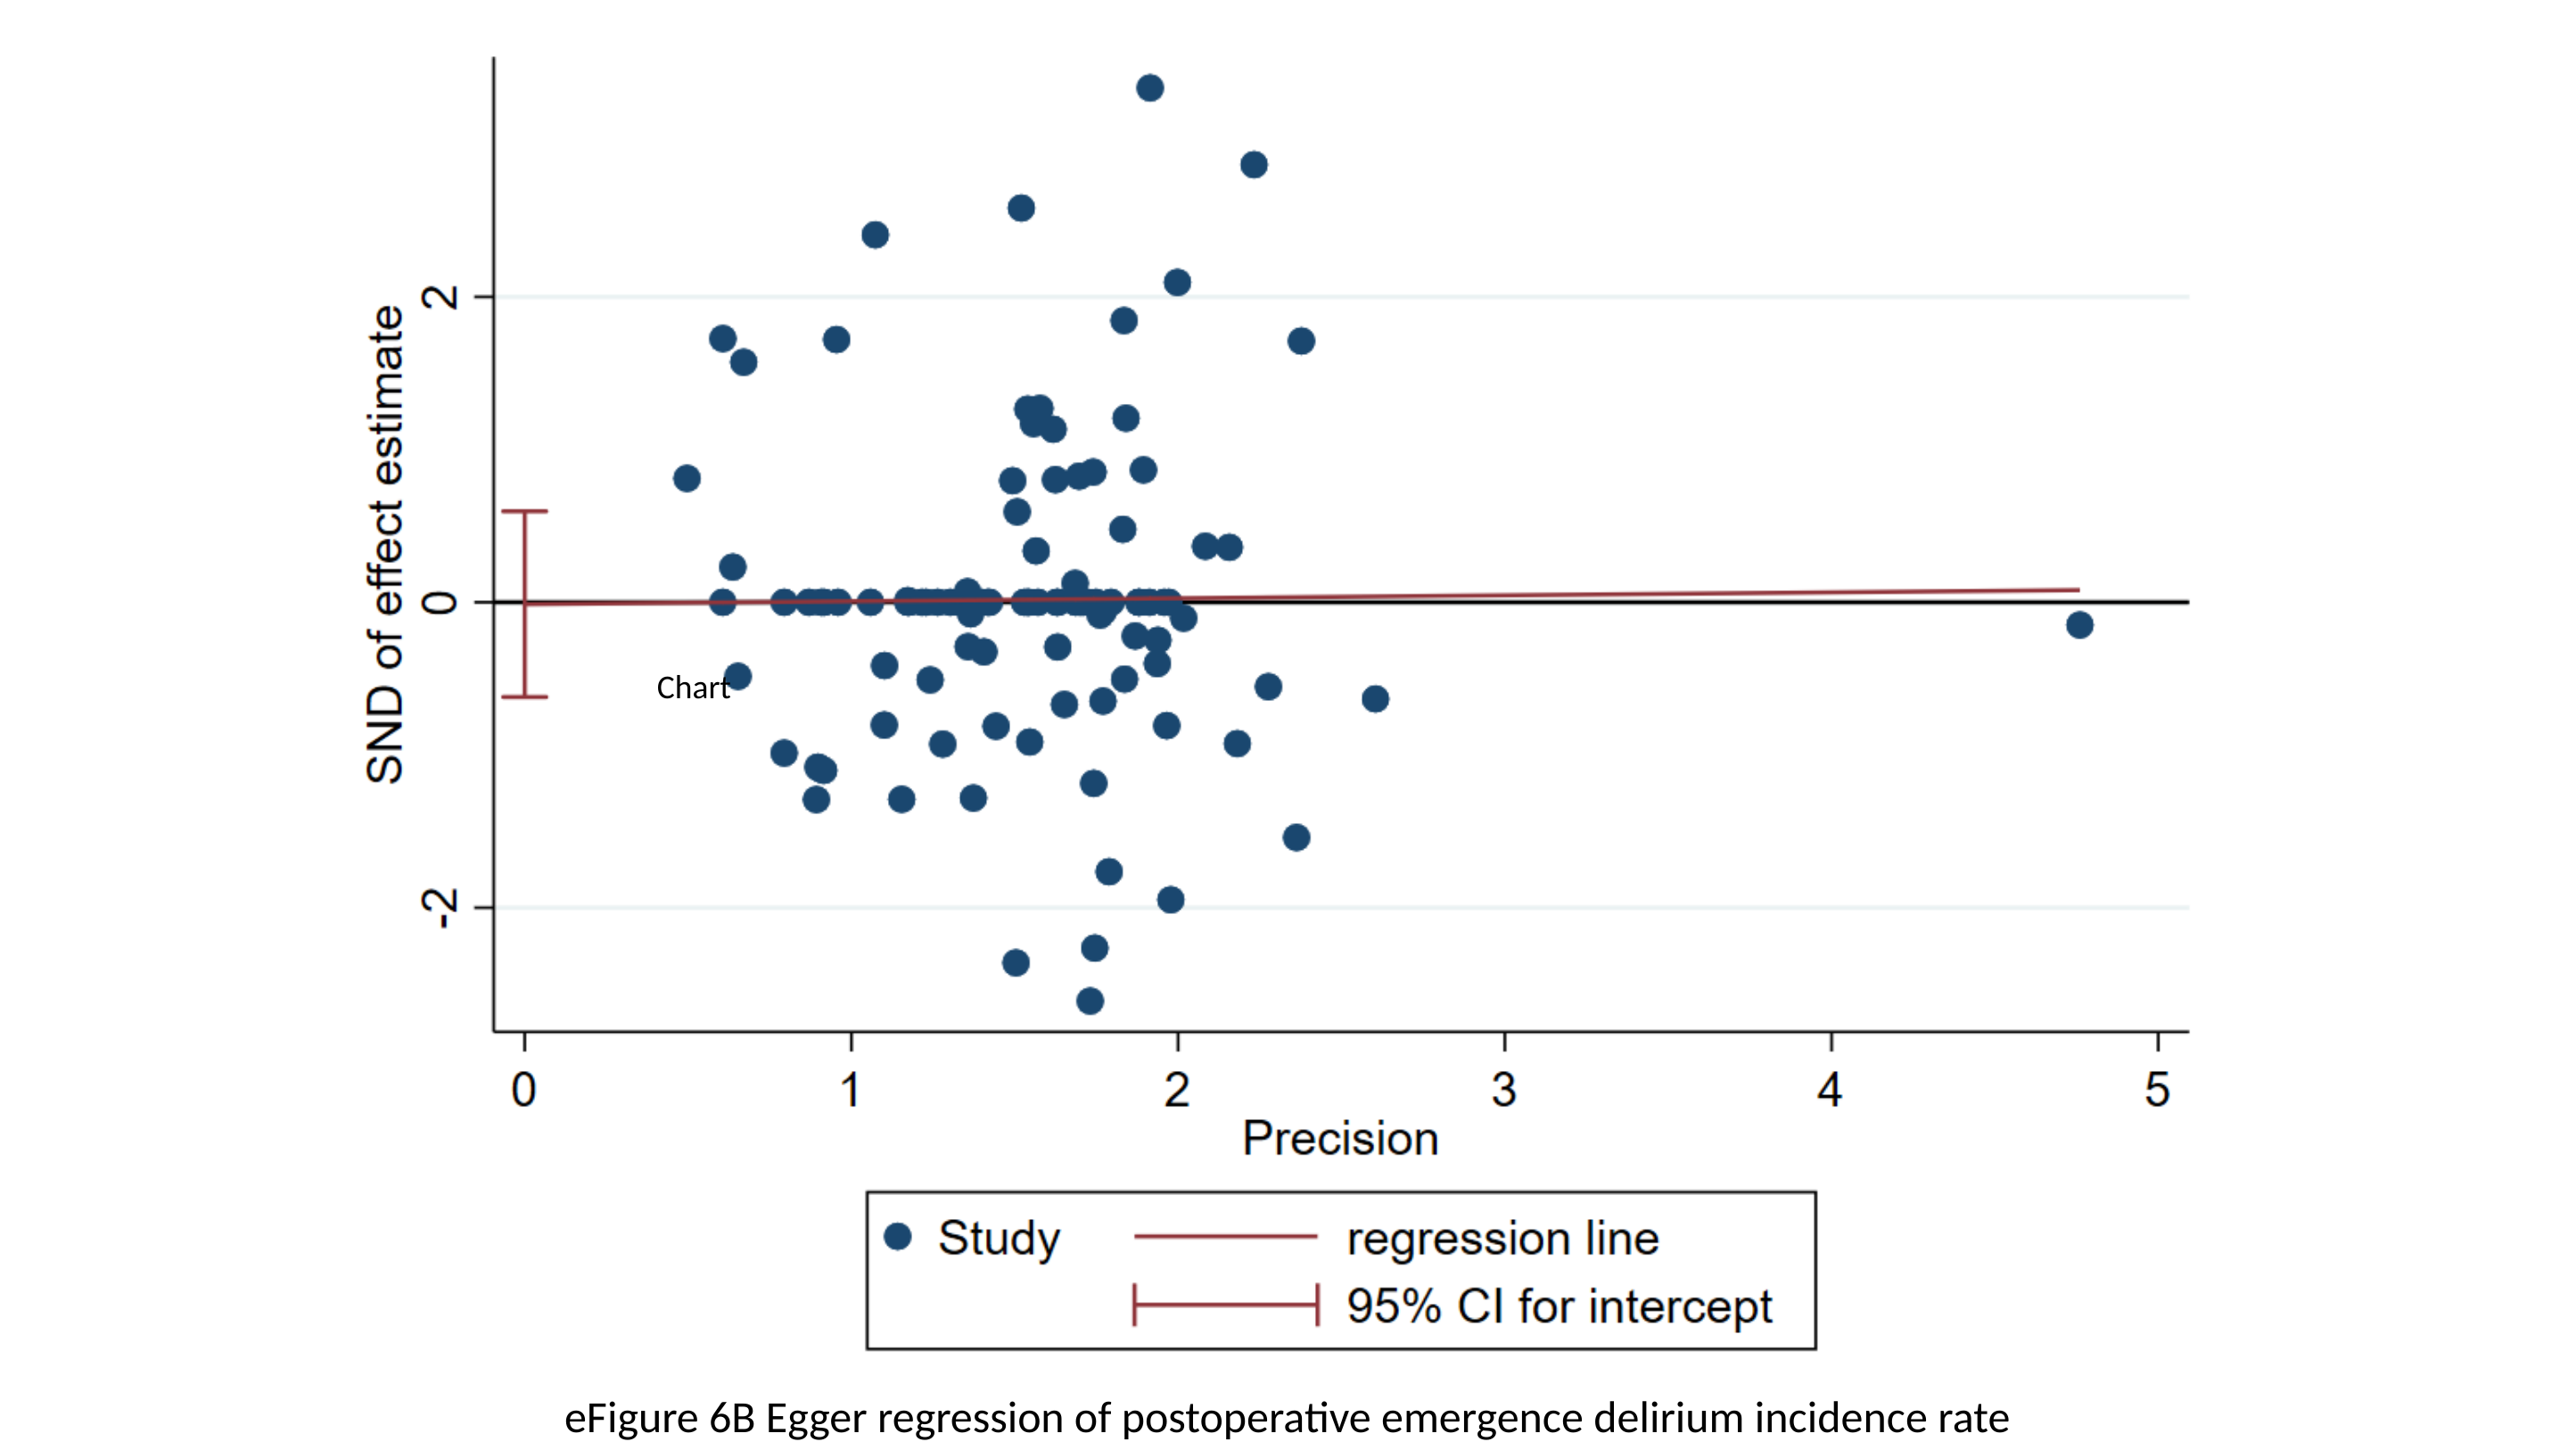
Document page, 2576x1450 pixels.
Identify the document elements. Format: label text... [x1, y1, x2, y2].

picture [329, 32, 2201, 1381]
text_box eFigure 6B Egger regression of postoperative emergence delirium incidence rate [0, 1380, 2576, 1448]
